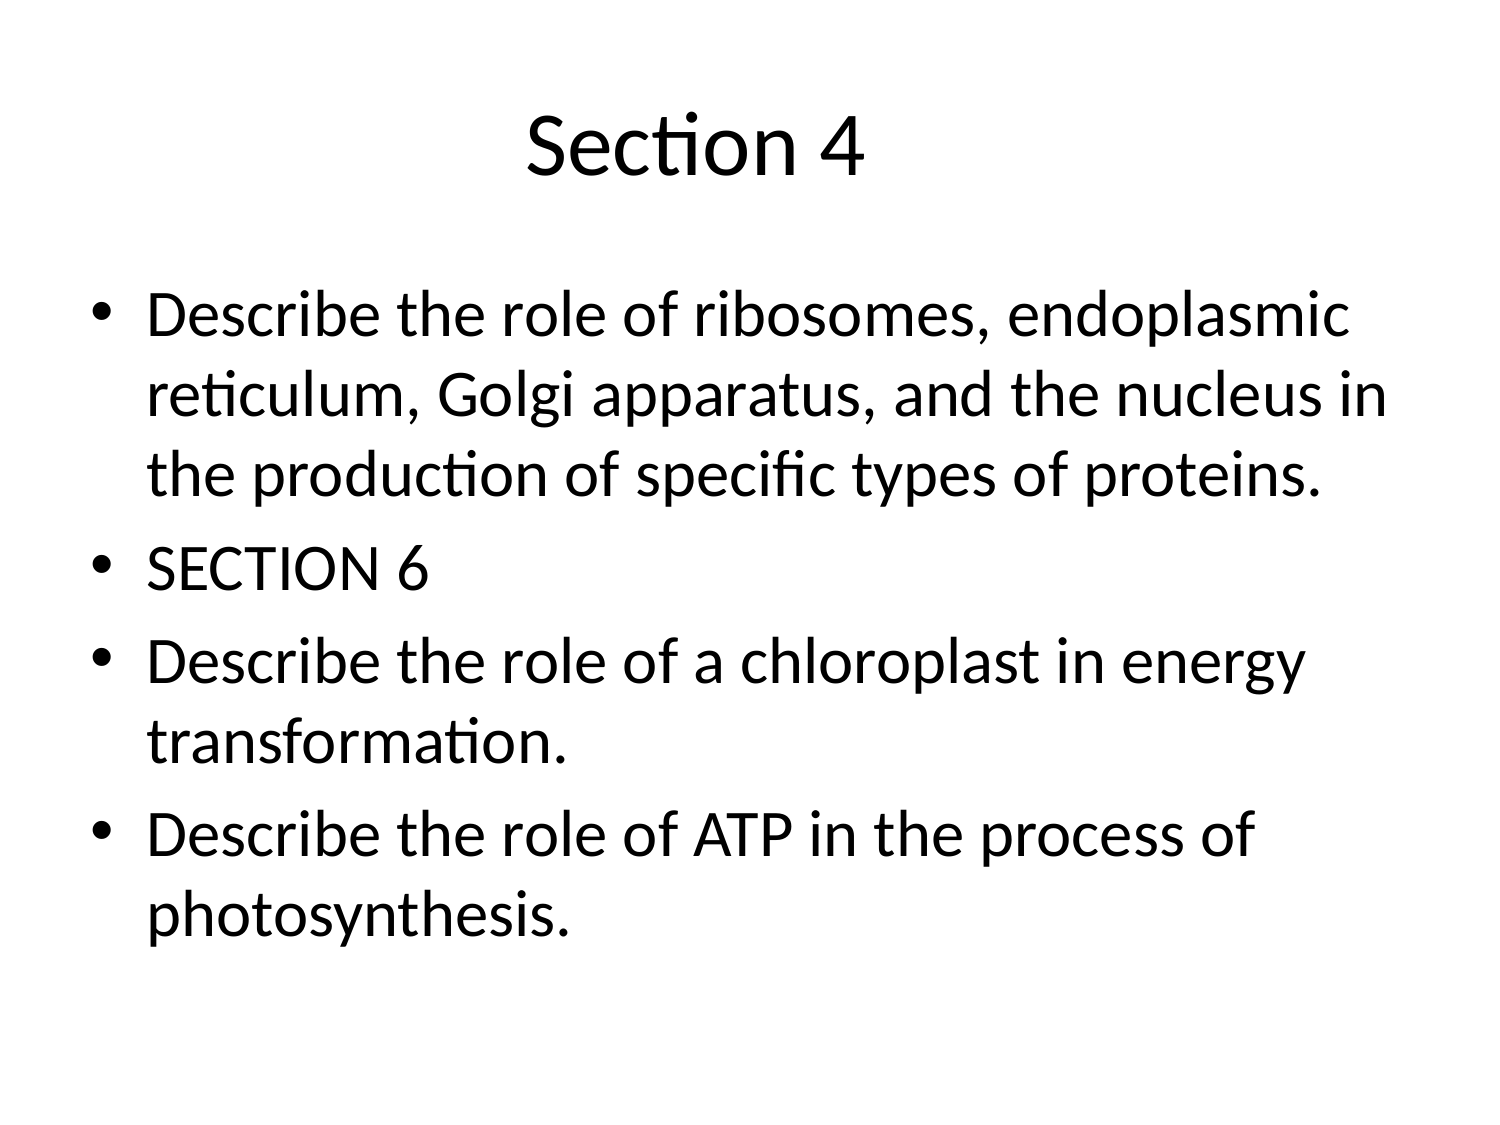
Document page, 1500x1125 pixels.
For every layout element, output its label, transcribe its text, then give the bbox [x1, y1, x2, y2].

list Describe the role of ribosomes, endoplasmic reticulum, Golgi apparatus, and the nucleus in the production of specific types of proteins. SECTION 6 Describe the role of a chloroplast in energy transformation. Describe the role of ATP in the process of photosynthesis. [75, 262, 1425, 1005]
title Section 4 [75, 45, 1425, 233]
